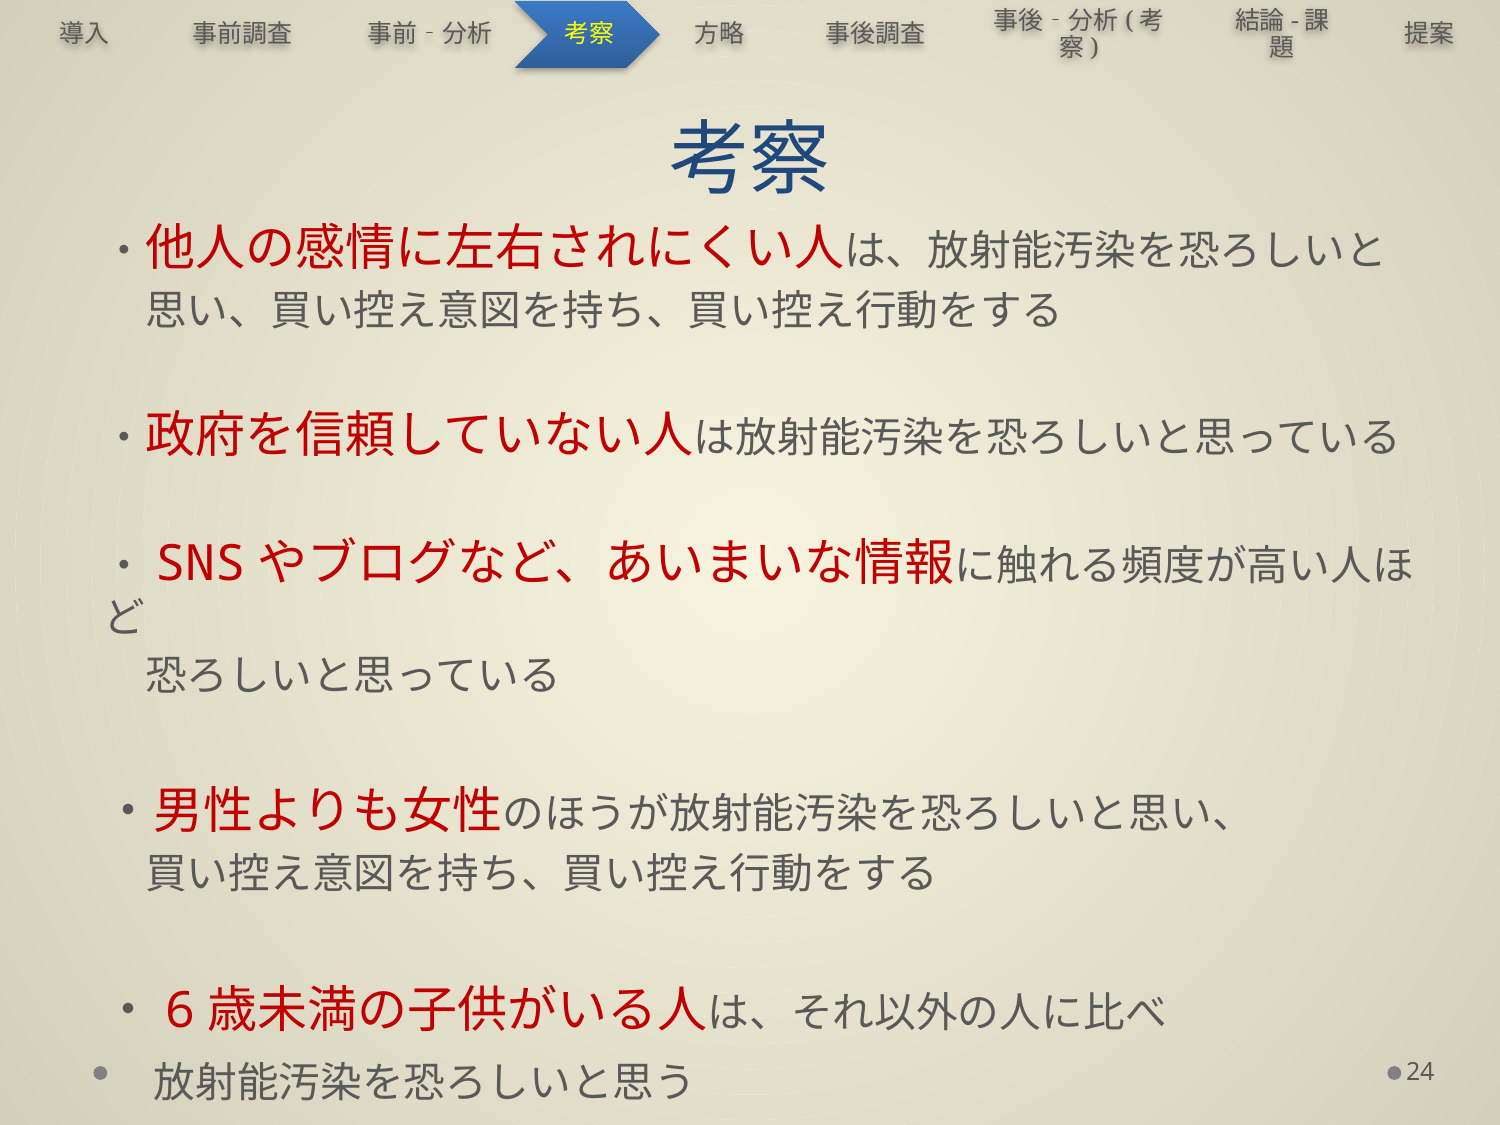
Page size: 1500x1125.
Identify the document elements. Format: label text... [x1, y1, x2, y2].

slide_number 24 [1401, 1042, 1494, 1103]
title 考察 [17, 78, 1483, 211]
list ・他人の感情に左右されにくい人は、放射能汚染を恐ろしいと 思い、買い控え意図を持ち、買い控え行動をする ・政府を信頼していない人は放射能汚染を恐ろしいと思っている ・SNSやブログなど、あいまいな情報に触れる頻度が高い人ほど 恐ろしいと思っている ・男性よりも女性のほうが放射能汚染を恐ろしいと思い、 買い控え意図を持ち、買い控え行動をする ・6歳未満の子供がいる人は、それ以外の人に比べ 放射能汚染を恐ろしいと思う [88, 207, 1439, 1083]
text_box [5, 0, 1500, 69]
